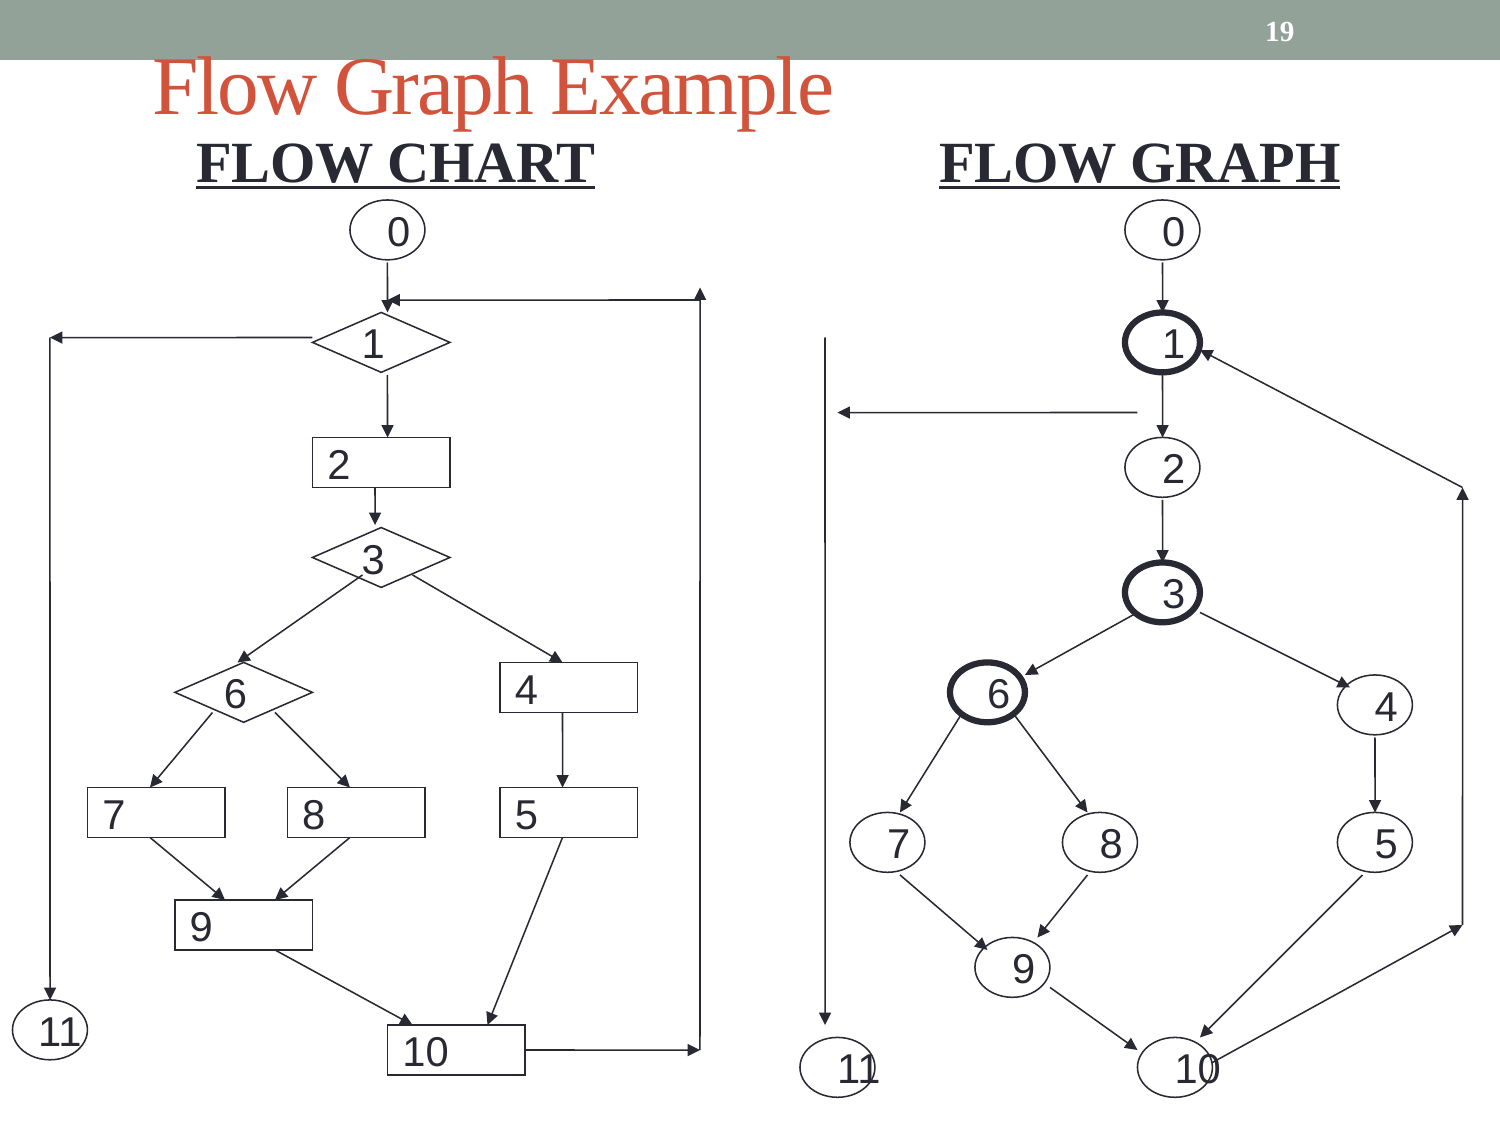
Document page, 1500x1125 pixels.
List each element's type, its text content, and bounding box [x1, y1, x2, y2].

slide_number 19 [1250, 3, 1425, 57]
text_box 1 [312, 312, 450, 373]
text_box [1368, 737, 1382, 813]
text_box 4 [499, 662, 638, 713]
text_box 10 [387, 1025, 525, 1075]
text_box [1212, 925, 1463, 1063]
text_box 8 [1062, 812, 1138, 873]
text_box [1037, 874, 1088, 938]
text_box [900, 712, 963, 813]
text_box [1200, 874, 1363, 1038]
text_box FLOW GRAPH [924, 116, 1356, 202]
text_box [274, 837, 351, 901]
text_box 11 [12, 999, 88, 1060]
text_box 6 [174, 662, 313, 723]
text_box [381, 300, 393, 313]
text_box 3 [312, 527, 450, 588]
text_box 6 [949, 662, 1025, 723]
text_box [149, 837, 226, 901]
text_box [694, 287, 707, 1051]
text_box 0 [1124, 199, 1200, 260]
text_box [837, 406, 1138, 419]
text_box [237, 574, 363, 663]
text_box [524, 1043, 699, 1057]
text_box 5 [499, 787, 638, 838]
text_box [274, 712, 350, 788]
text_box 1 [1124, 312, 1200, 373]
text_box [1012, 712, 1088, 813]
text_box 2 [312, 437, 450, 488]
text_box [1156, 374, 1169, 438]
text_box [1456, 488, 1469, 925]
text_box [1199, 612, 1351, 688]
text_box 5 [1337, 812, 1413, 873]
text_box [818, 337, 832, 1025]
text_box [381, 374, 394, 438]
text_box 0 [349, 202, 425, 260]
text_box [368, 487, 382, 526]
title Flow Graph Example [137, 0, 1413, 163]
text_box [1049, 987, 1138, 1051]
text_box 9 [974, 937, 1050, 998]
text_box 7 [849, 812, 925, 873]
text_box 7 [87, 787, 225, 838]
text_box [1156, 262, 1169, 313]
text_box [1024, 612, 1138, 676]
text_box [899, 874, 988, 950]
text_box [486, 837, 563, 1025]
text_box [51, 331, 313, 344]
text_box [274, 949, 413, 1025]
text_box [387, 293, 700, 307]
text_box 3 [1124, 562, 1200, 623]
text_box 11 [799, 1037, 875, 1098]
text_box 8 [287, 787, 425, 838]
text_box [1156, 499, 1169, 563]
text_box 9 [174, 900, 313, 950]
text_box [150, 712, 213, 788]
text_box 4 [1337, 674, 1413, 735]
text_box 2 [1124, 437, 1200, 498]
text_box [43, 337, 57, 1000]
text_box [556, 712, 569, 788]
text_box [1200, 349, 1463, 488]
text_box FLOW CHART [181, 116, 611, 202]
text_box [412, 574, 563, 663]
text_box 10 [1137, 1037, 1213, 1098]
